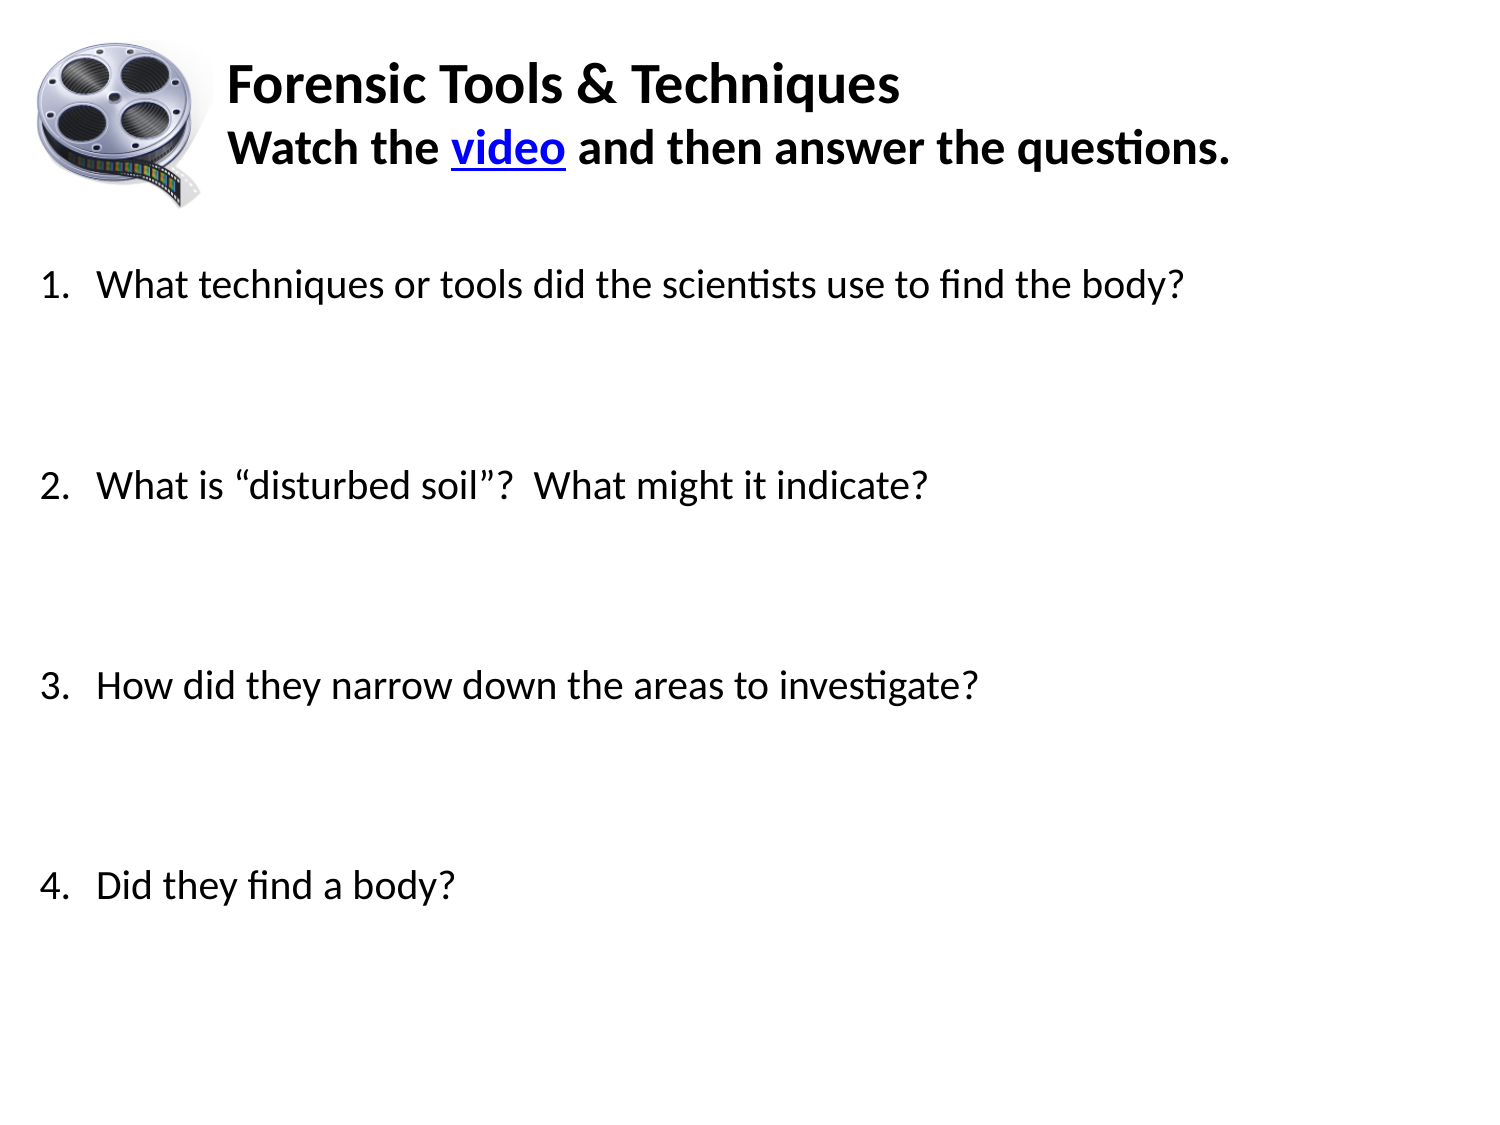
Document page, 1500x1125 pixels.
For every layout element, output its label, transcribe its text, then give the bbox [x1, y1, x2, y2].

text_box Forensic Tools & Techniques Watch the video and then answer the questions. [216, 37, 1475, 183]
text_box What techniques or tools did the scientists use to find the body? What is “disturbed soil”? What might it indicate? How did they narrow down the areas to investigate? Did they find a body? [24, 249, 1438, 915]
picture [24, 24, 213, 213]
